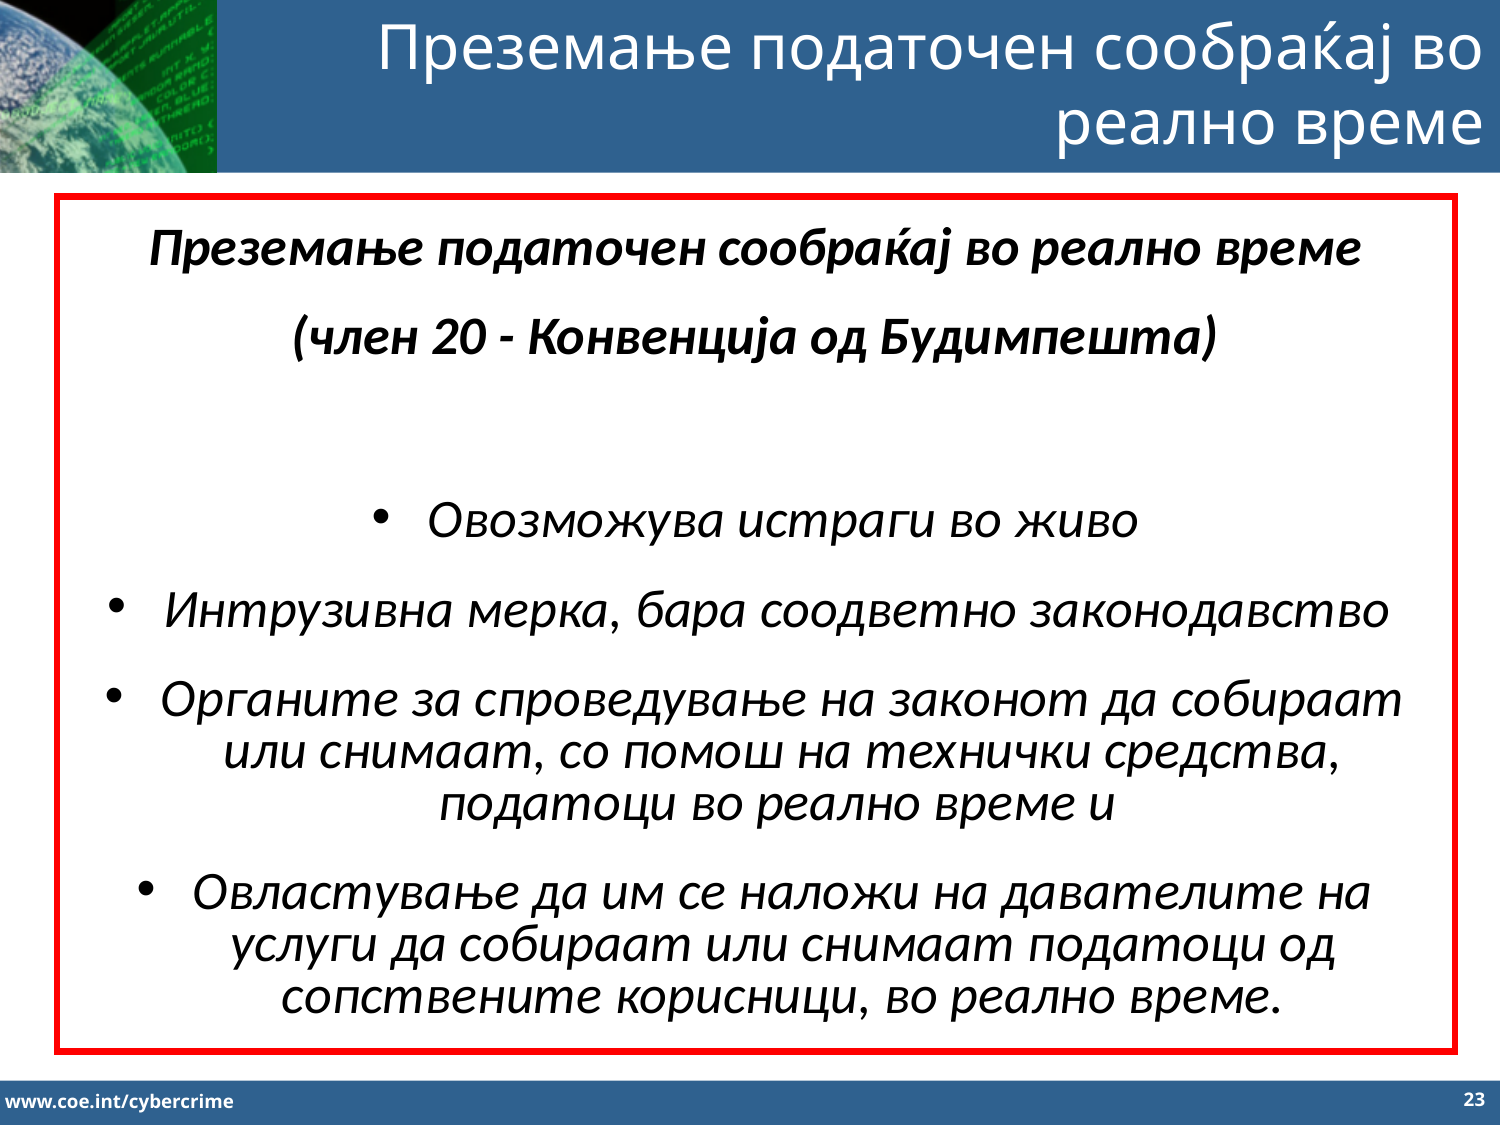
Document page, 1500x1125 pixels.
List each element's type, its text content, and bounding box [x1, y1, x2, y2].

text_box Преземање податочен сообраќај во реално време (член 20 - Конвенција од Будимпешта) Овозможува истраги во живо Интрузивна мерка, бара соодветно законодавство Органите за спроведување на законот да собираат или снимаат, со помош на технички средства, податоци во реално време и Овластување да им се наложи на давателите на услуги да собираат или снимаат податоци од сопствените корисници, во реално време. [57, 196, 1455, 1052]
text_box Преземање податочен сообраќај во реално време [247, 0, 1500, 165]
picture [0, 0, 217, 173]
